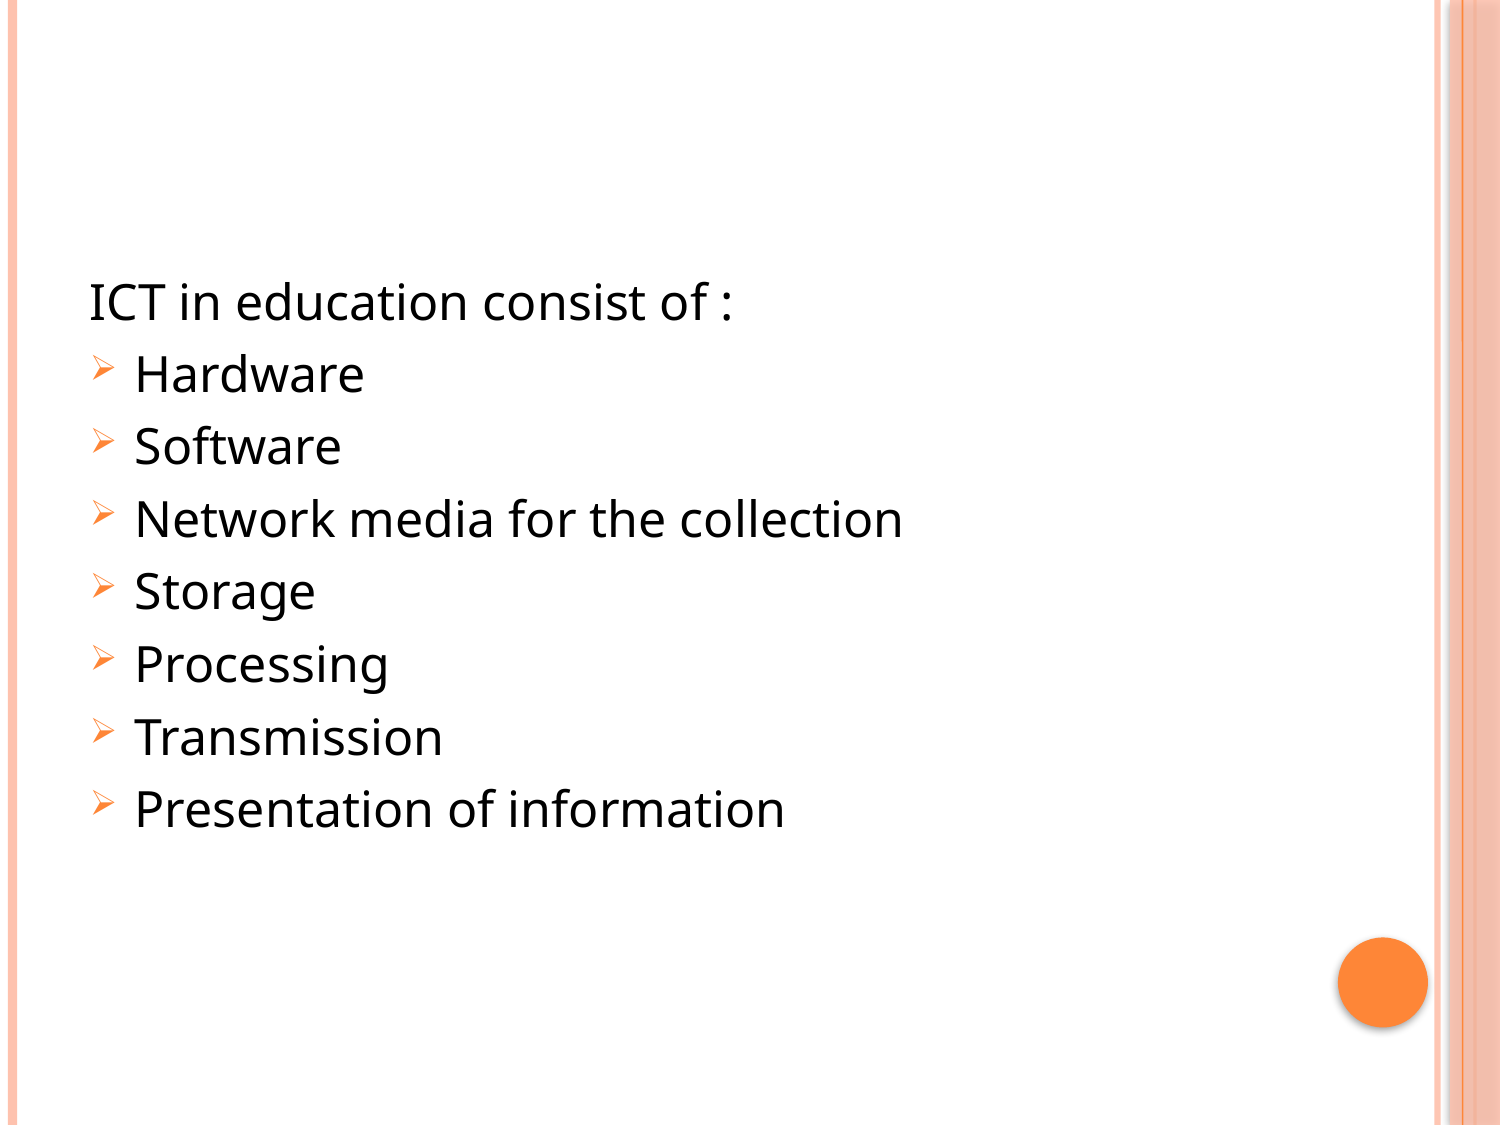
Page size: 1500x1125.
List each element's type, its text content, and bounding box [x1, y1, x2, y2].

list ICT in education consist of : Hardware Software Network media for the collection Storage Processing Transmission Presentation of information [75, 262, 1300, 1062]
